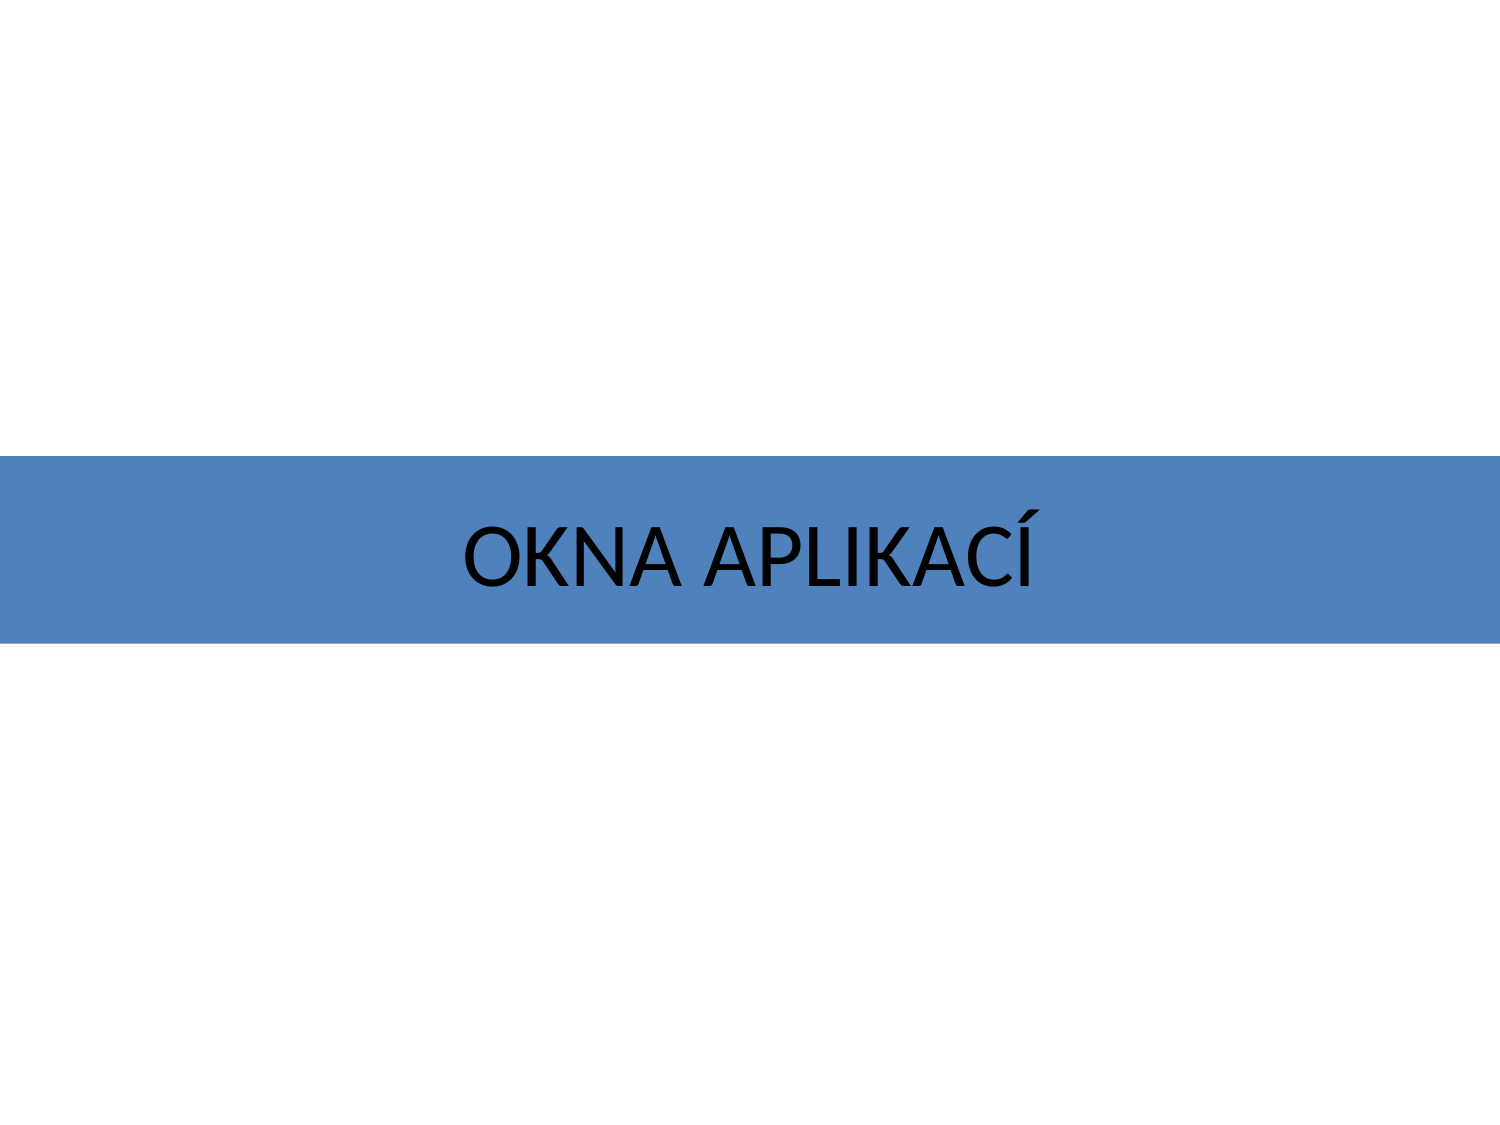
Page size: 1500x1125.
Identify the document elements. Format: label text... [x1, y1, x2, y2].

title OKNA APLIKACÍ [0, 456, 1500, 644]
